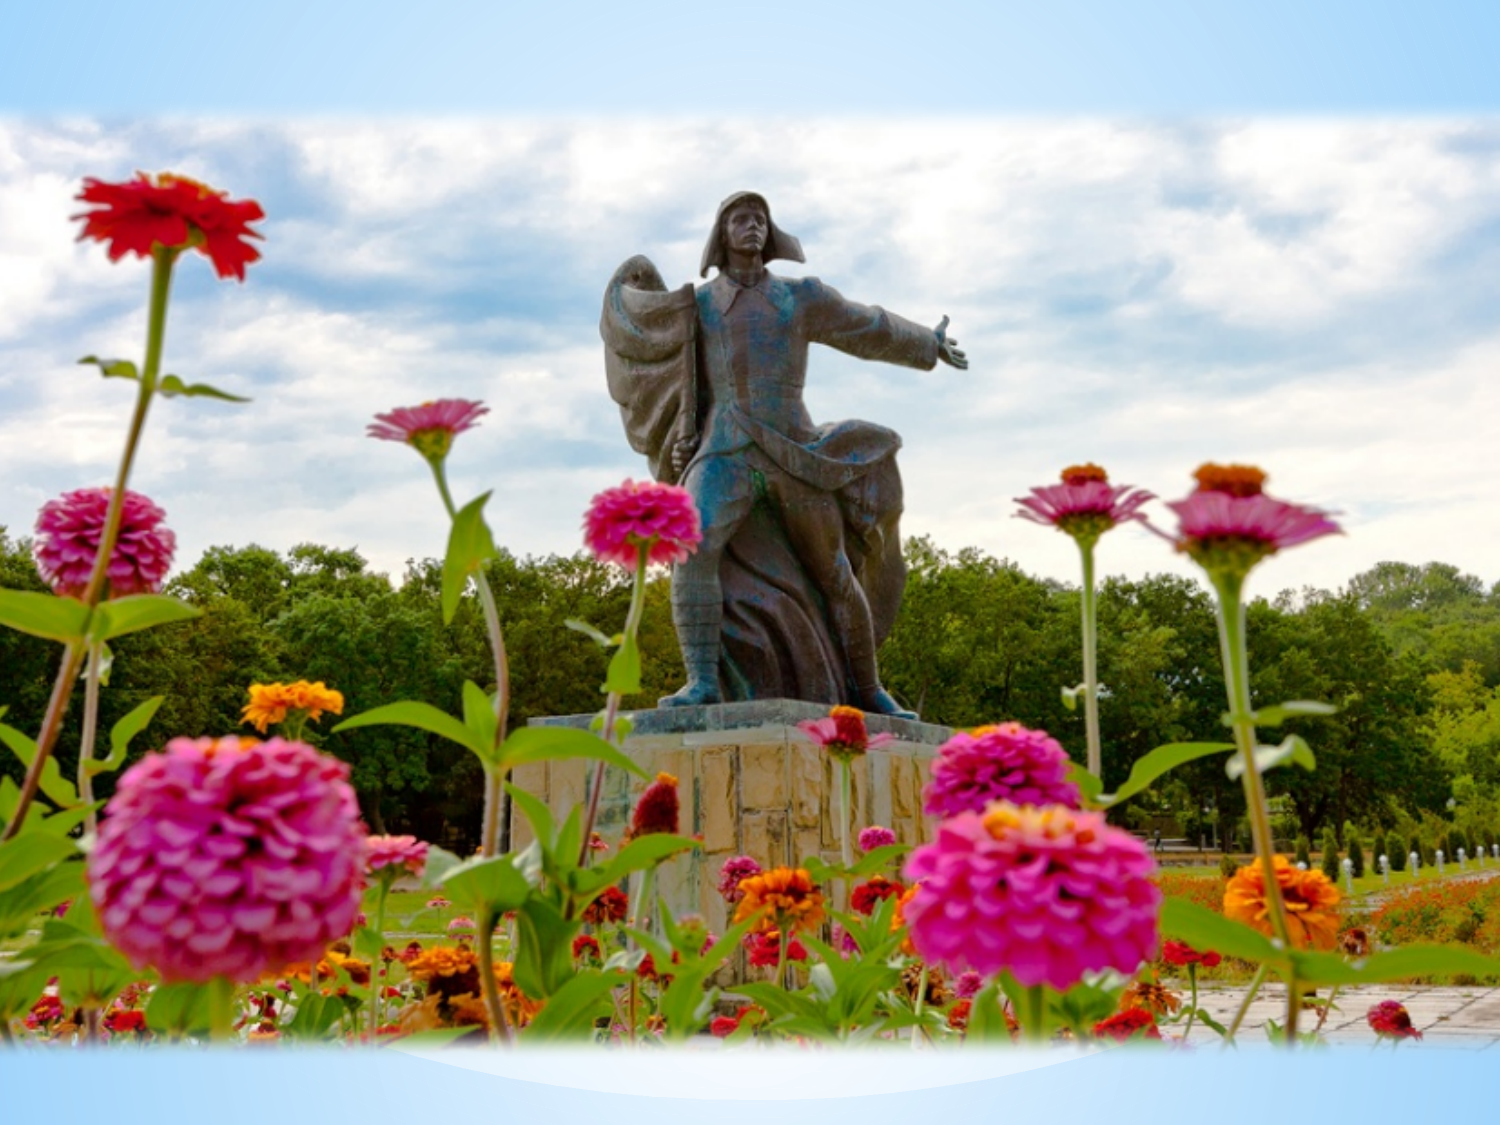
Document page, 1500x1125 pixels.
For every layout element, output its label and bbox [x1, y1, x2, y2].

picture [0, 99, 1500, 1059]
